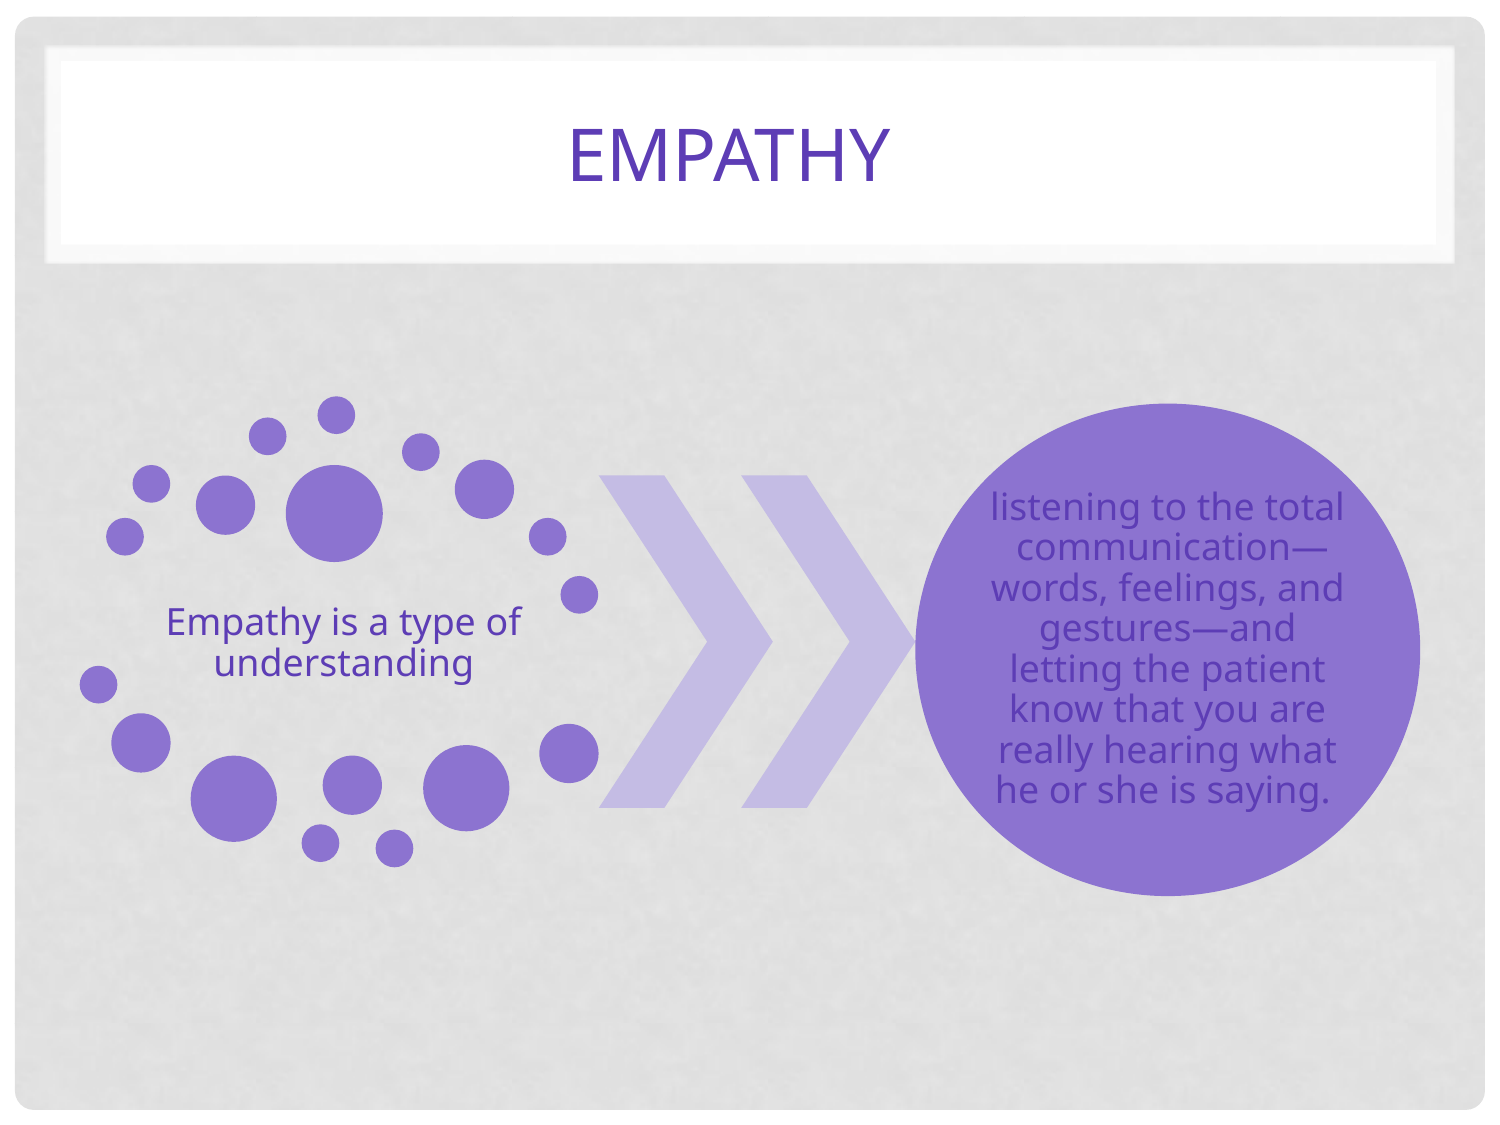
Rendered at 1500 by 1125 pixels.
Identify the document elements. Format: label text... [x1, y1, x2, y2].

title Empathy [69, 66, 1425, 238]
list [74, 287, 1426, 1006]
